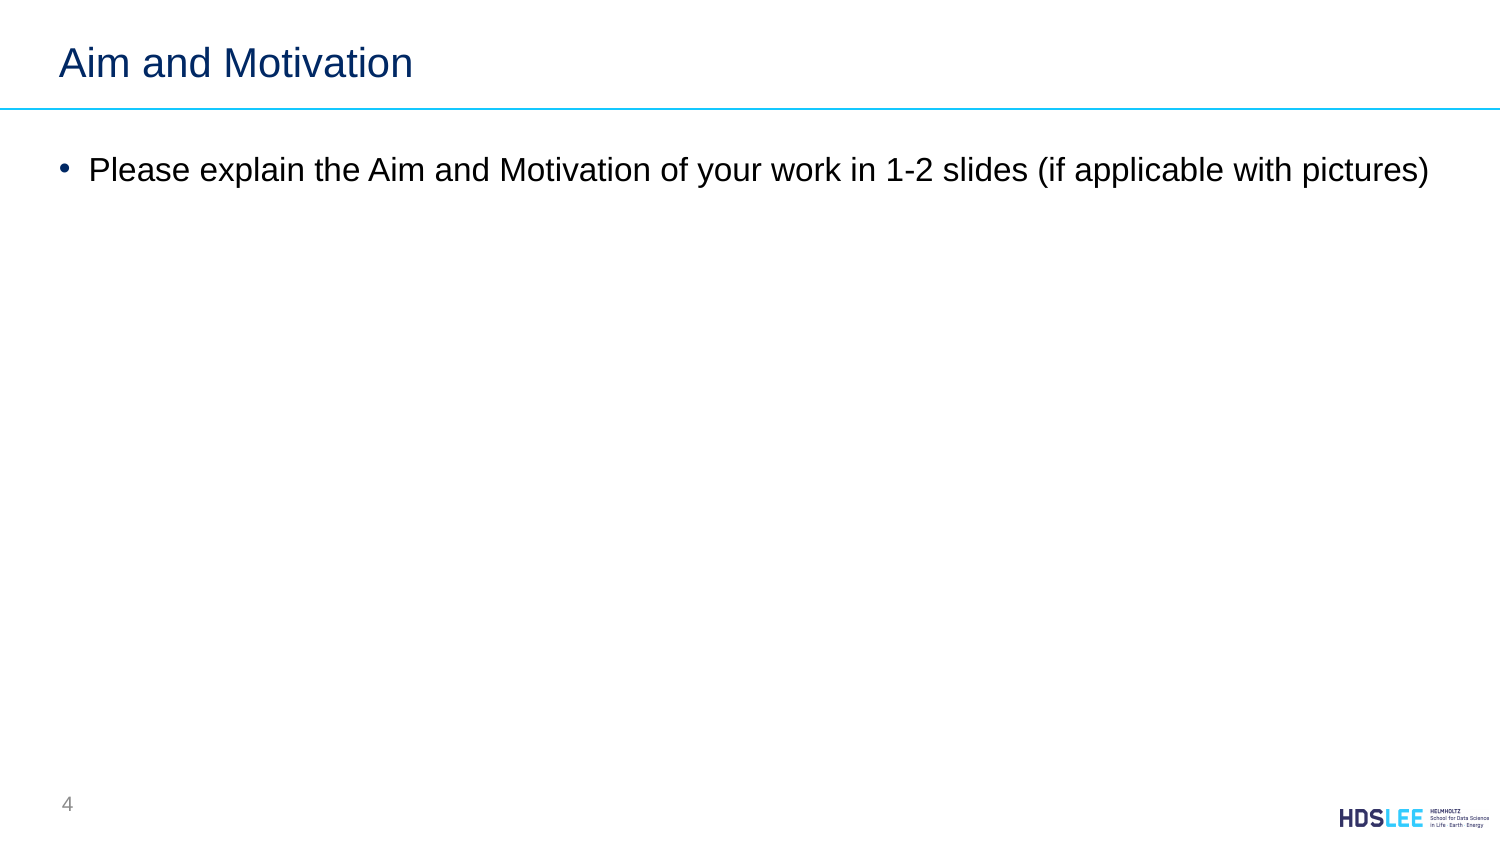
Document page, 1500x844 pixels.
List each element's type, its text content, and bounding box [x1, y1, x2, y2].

text_box 4 [47, 782, 385, 828]
title Aim and Motivation [59, 36, 1441, 97]
picture [1340, 809, 1489, 828]
list Please explain the Aim and Motivation of your work in 1-2 slides (if applicable with pictures) [58, 150, 1436, 777]
